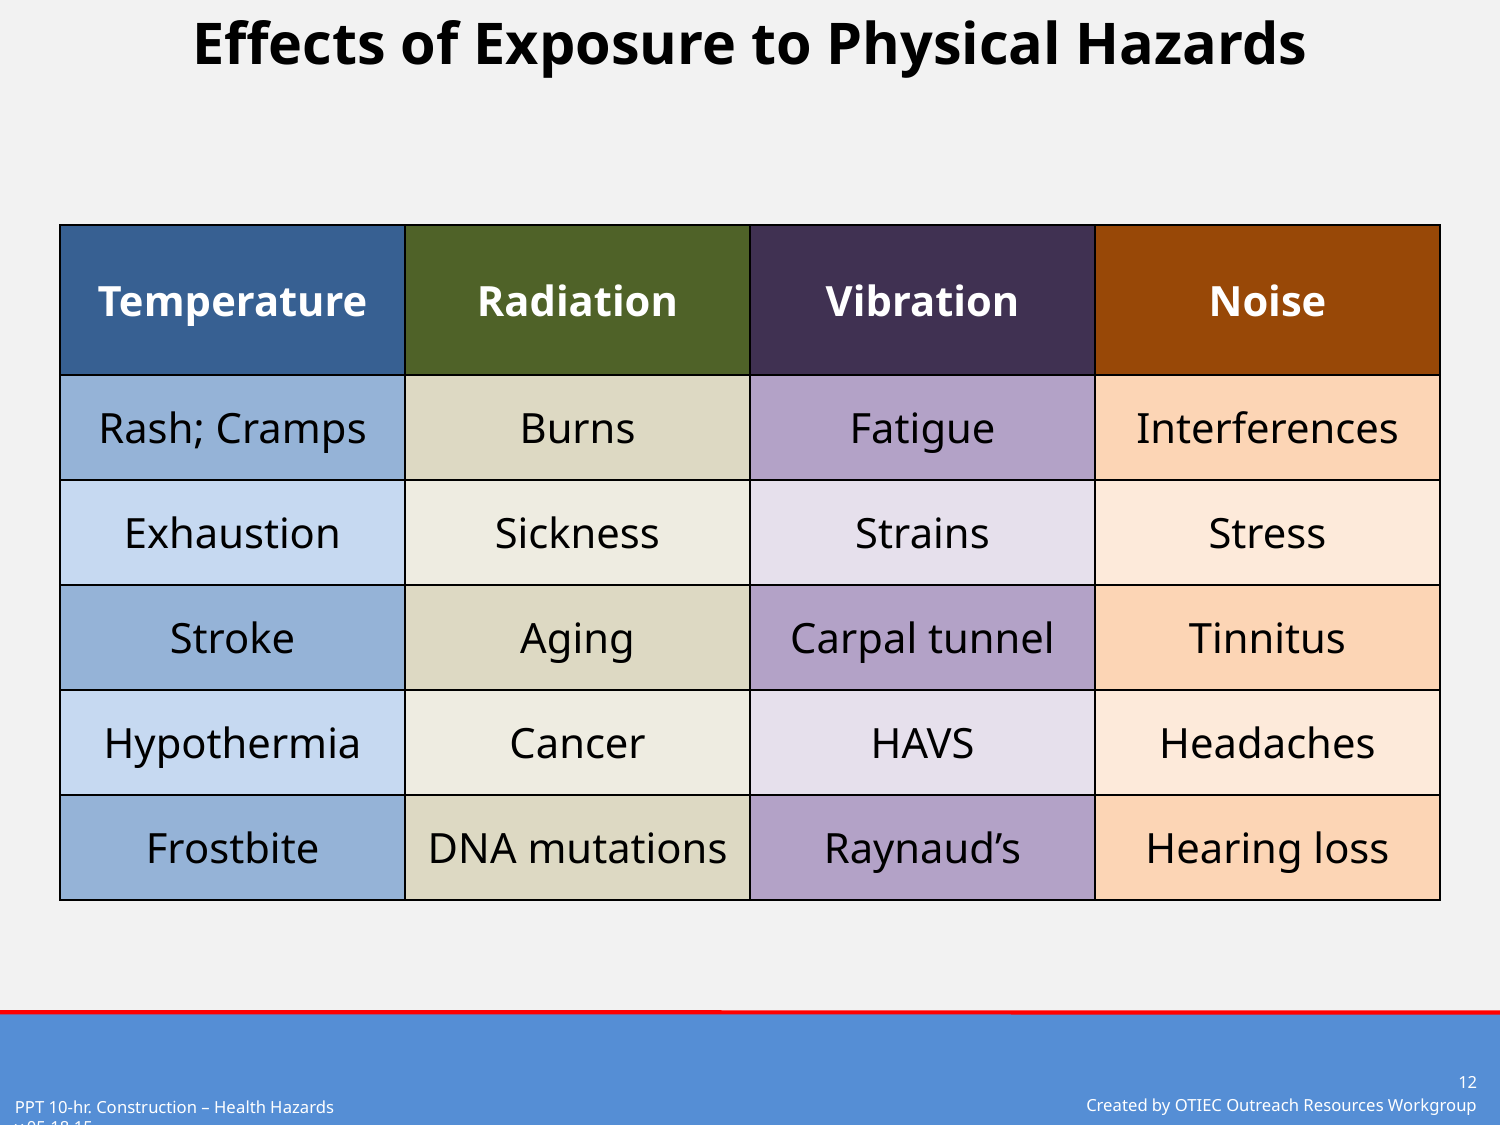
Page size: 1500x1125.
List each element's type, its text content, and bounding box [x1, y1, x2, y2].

table_cell DNA mutations [406, 796, 749, 899]
title Effects of Exposure to Physical Hazards [174, 0, 1325, 149]
table_cell Interferences [1096, 376, 1439, 479]
table_cell Stroke [61, 586, 404, 689]
table_cell Exhaustion [61, 481, 404, 584]
table_cell Hypothermia [61, 691, 404, 794]
table_cell Cancer [406, 691, 749, 794]
table_cell Burns [406, 376, 749, 479]
table_cell Fatigue [751, 376, 1094, 479]
table_cell Headaches [1096, 691, 1439, 794]
table_header Radiation [406, 226, 749, 374]
table_cell Stress [1096, 481, 1439, 584]
table_cell Rash; Cramps [61, 376, 404, 479]
table_cell Tinnitus [1096, 586, 1439, 689]
table_header Noise [1096, 226, 1439, 374]
table_cell Carpal tunnel [751, 586, 1094, 689]
table_cell Raynaud’s [751, 796, 1094, 899]
table_cell Strains [751, 481, 1094, 584]
table_cell Frostbite [61, 796, 404, 899]
table_cell Hearing loss [1096, 796, 1439, 899]
table_cell Aging [406, 586, 749, 689]
table_cell Sickness [406, 481, 749, 584]
table_cell HAVS [751, 691, 1094, 794]
table_header Temperature [61, 226, 404, 374]
table_header Vibration [751, 226, 1094, 374]
